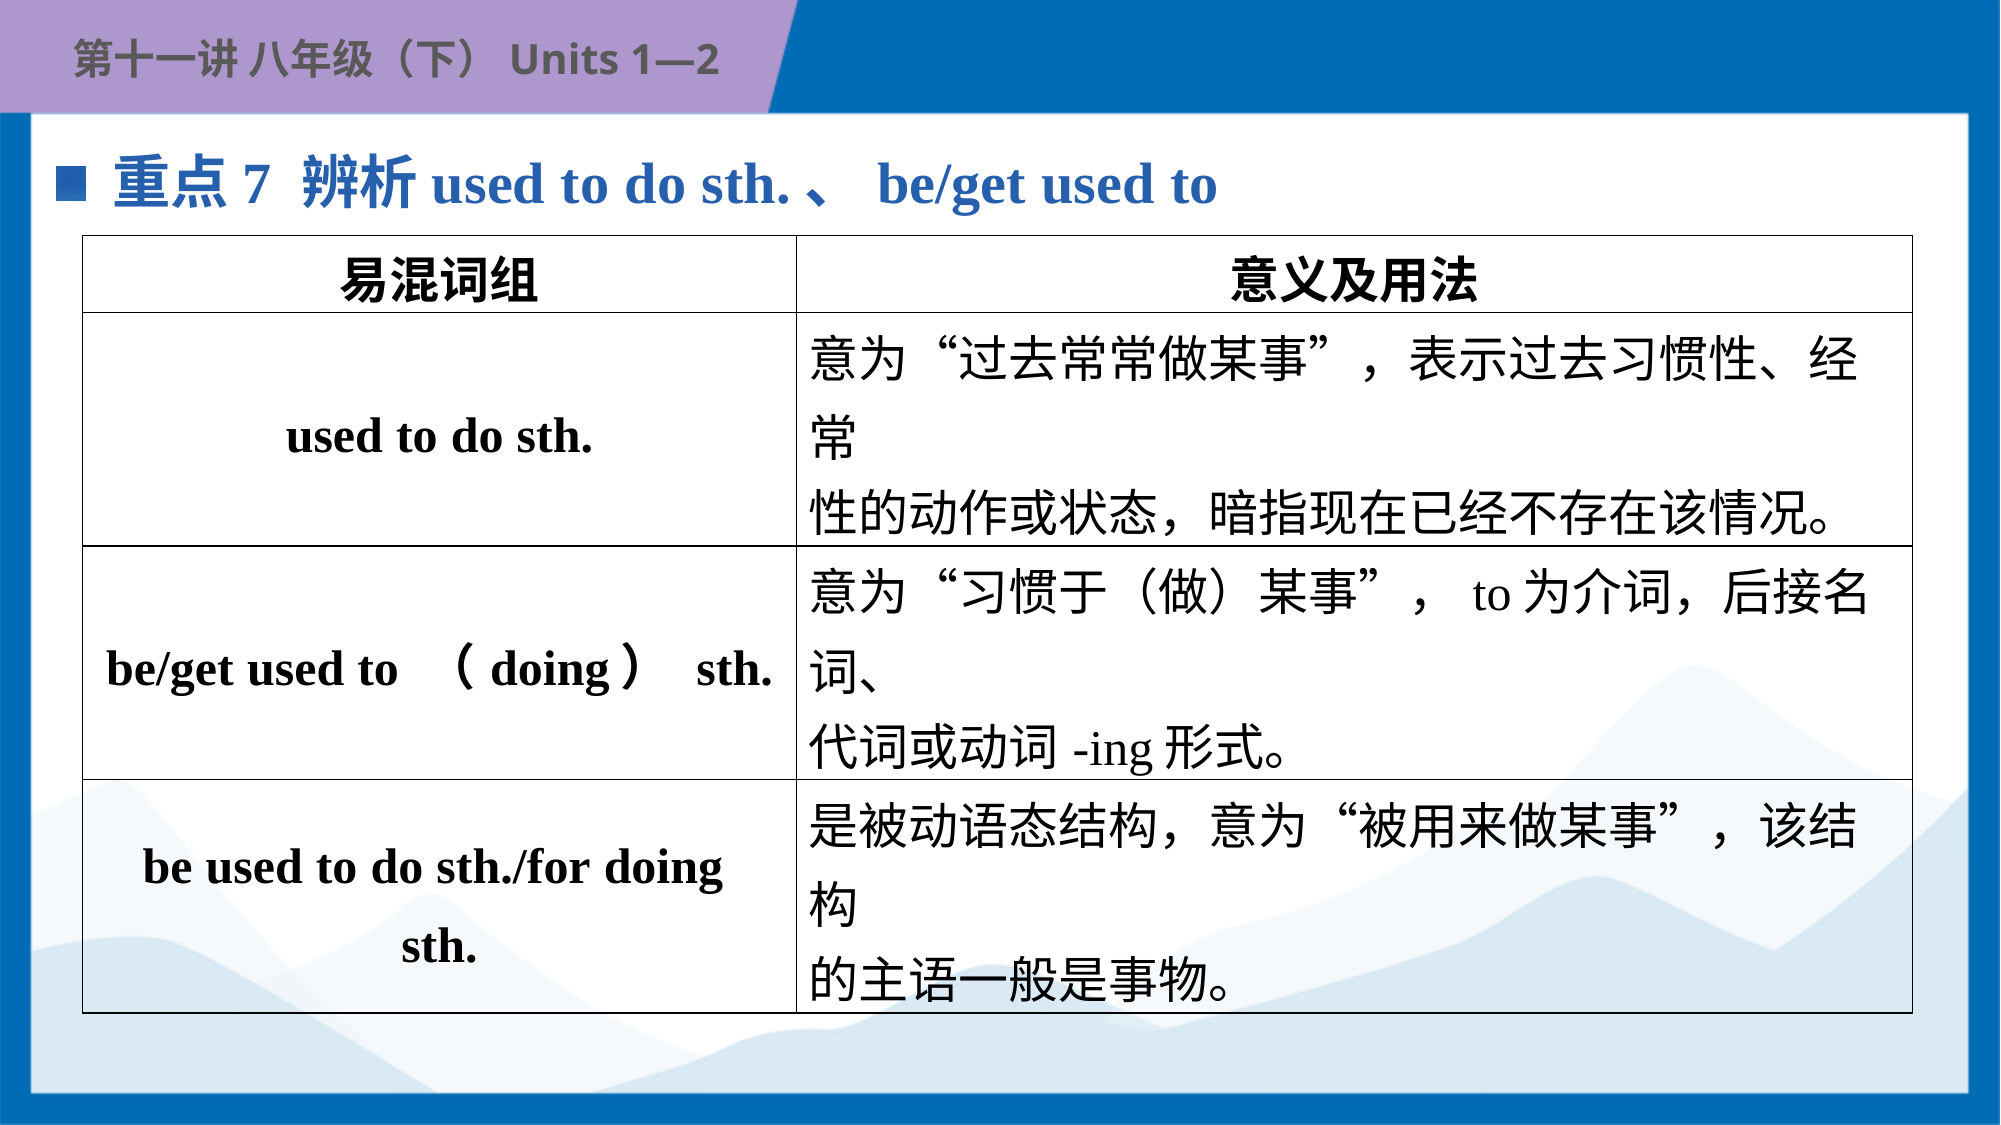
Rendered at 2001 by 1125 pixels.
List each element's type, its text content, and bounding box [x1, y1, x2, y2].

table_cell 意为“过去常常做某事”，表示过去习惯性、经常 性的动作或状态，暗指现在已经不存在该情况。 [797, 313, 1912, 545]
table_header 易混词组 [83, 236, 796, 312]
table_cell 是被动语态结构，意为“被用来做某事”，该结构 的主语一般是事物。 [797, 780, 1912, 1012]
picture [0, 0, 2000, 1125]
text_box 重点7 辨析used to do sth.、be/get used to [112, 144, 1917, 215]
table_cell be/get used to （doing） sth. [83, 547, 796, 779]
table_cell 意为“习惯于（做）某事”，to为介词，后接名词、 代词或动词-ing形式。 [797, 547, 1912, 779]
table_cell used to do sth. [83, 313, 796, 545]
table_header 意义及用法 [797, 236, 1912, 312]
table_cell be used to do sth./for doing sth. [83, 780, 796, 1012]
